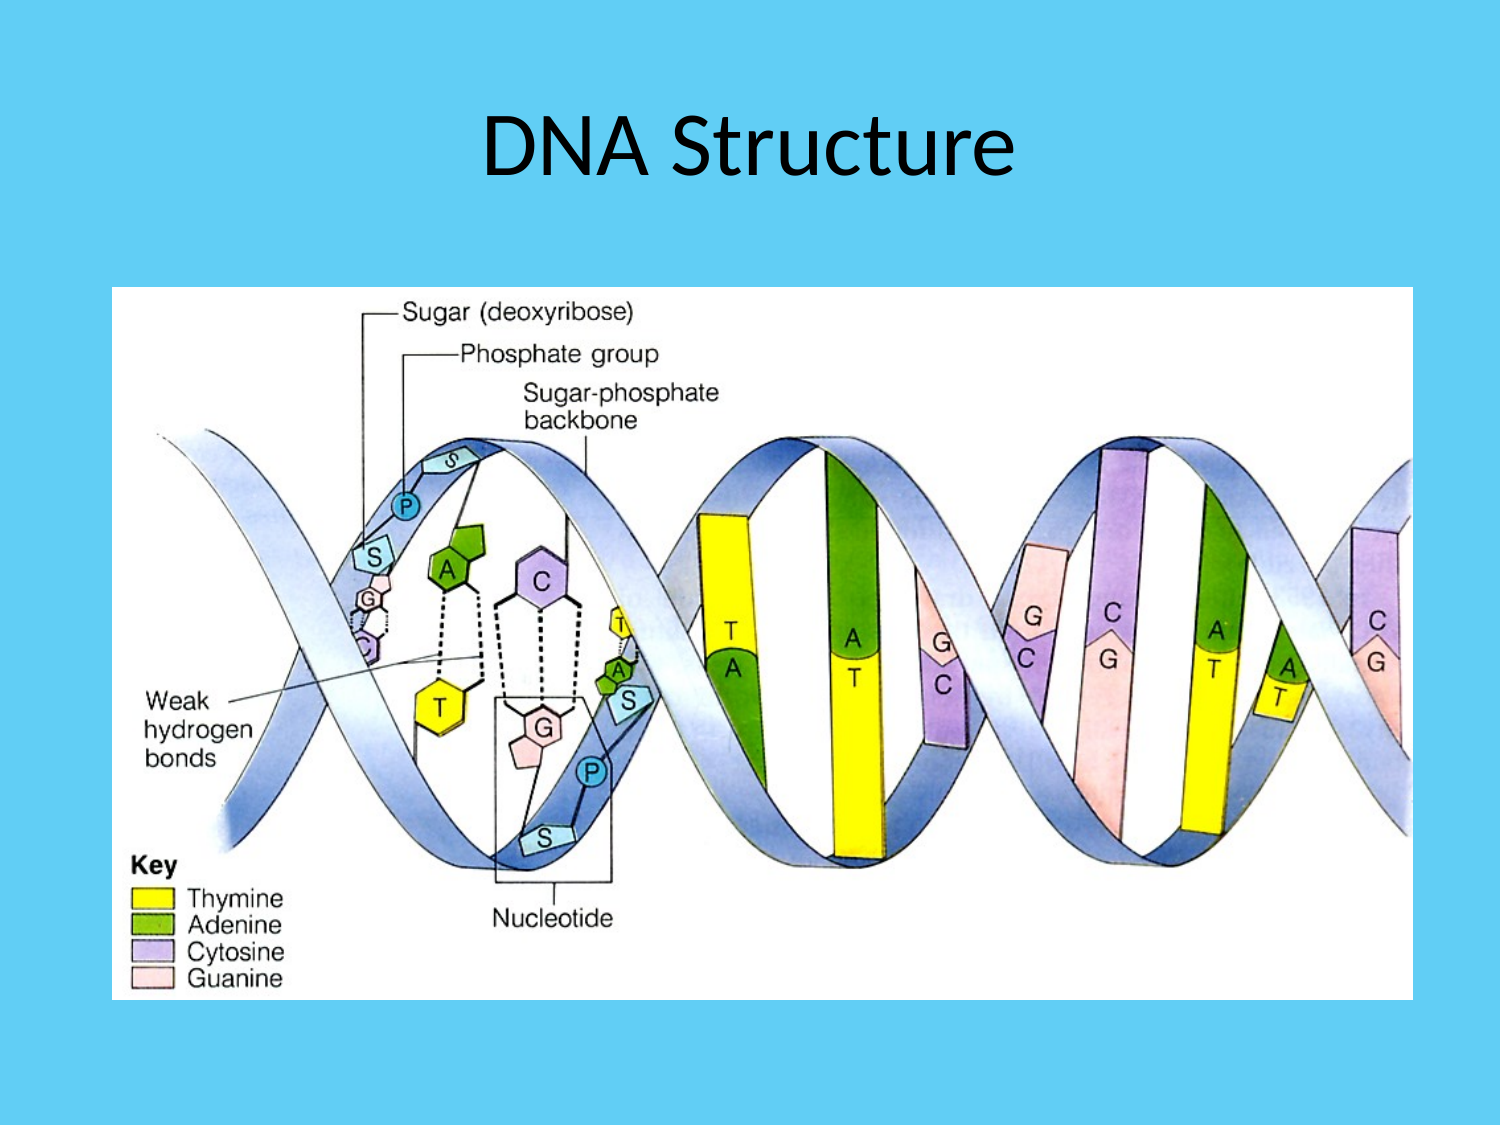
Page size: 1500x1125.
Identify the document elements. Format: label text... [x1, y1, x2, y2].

picture [112, 287, 1413, 1001]
title DNA Structure [75, 45, 1425, 233]
